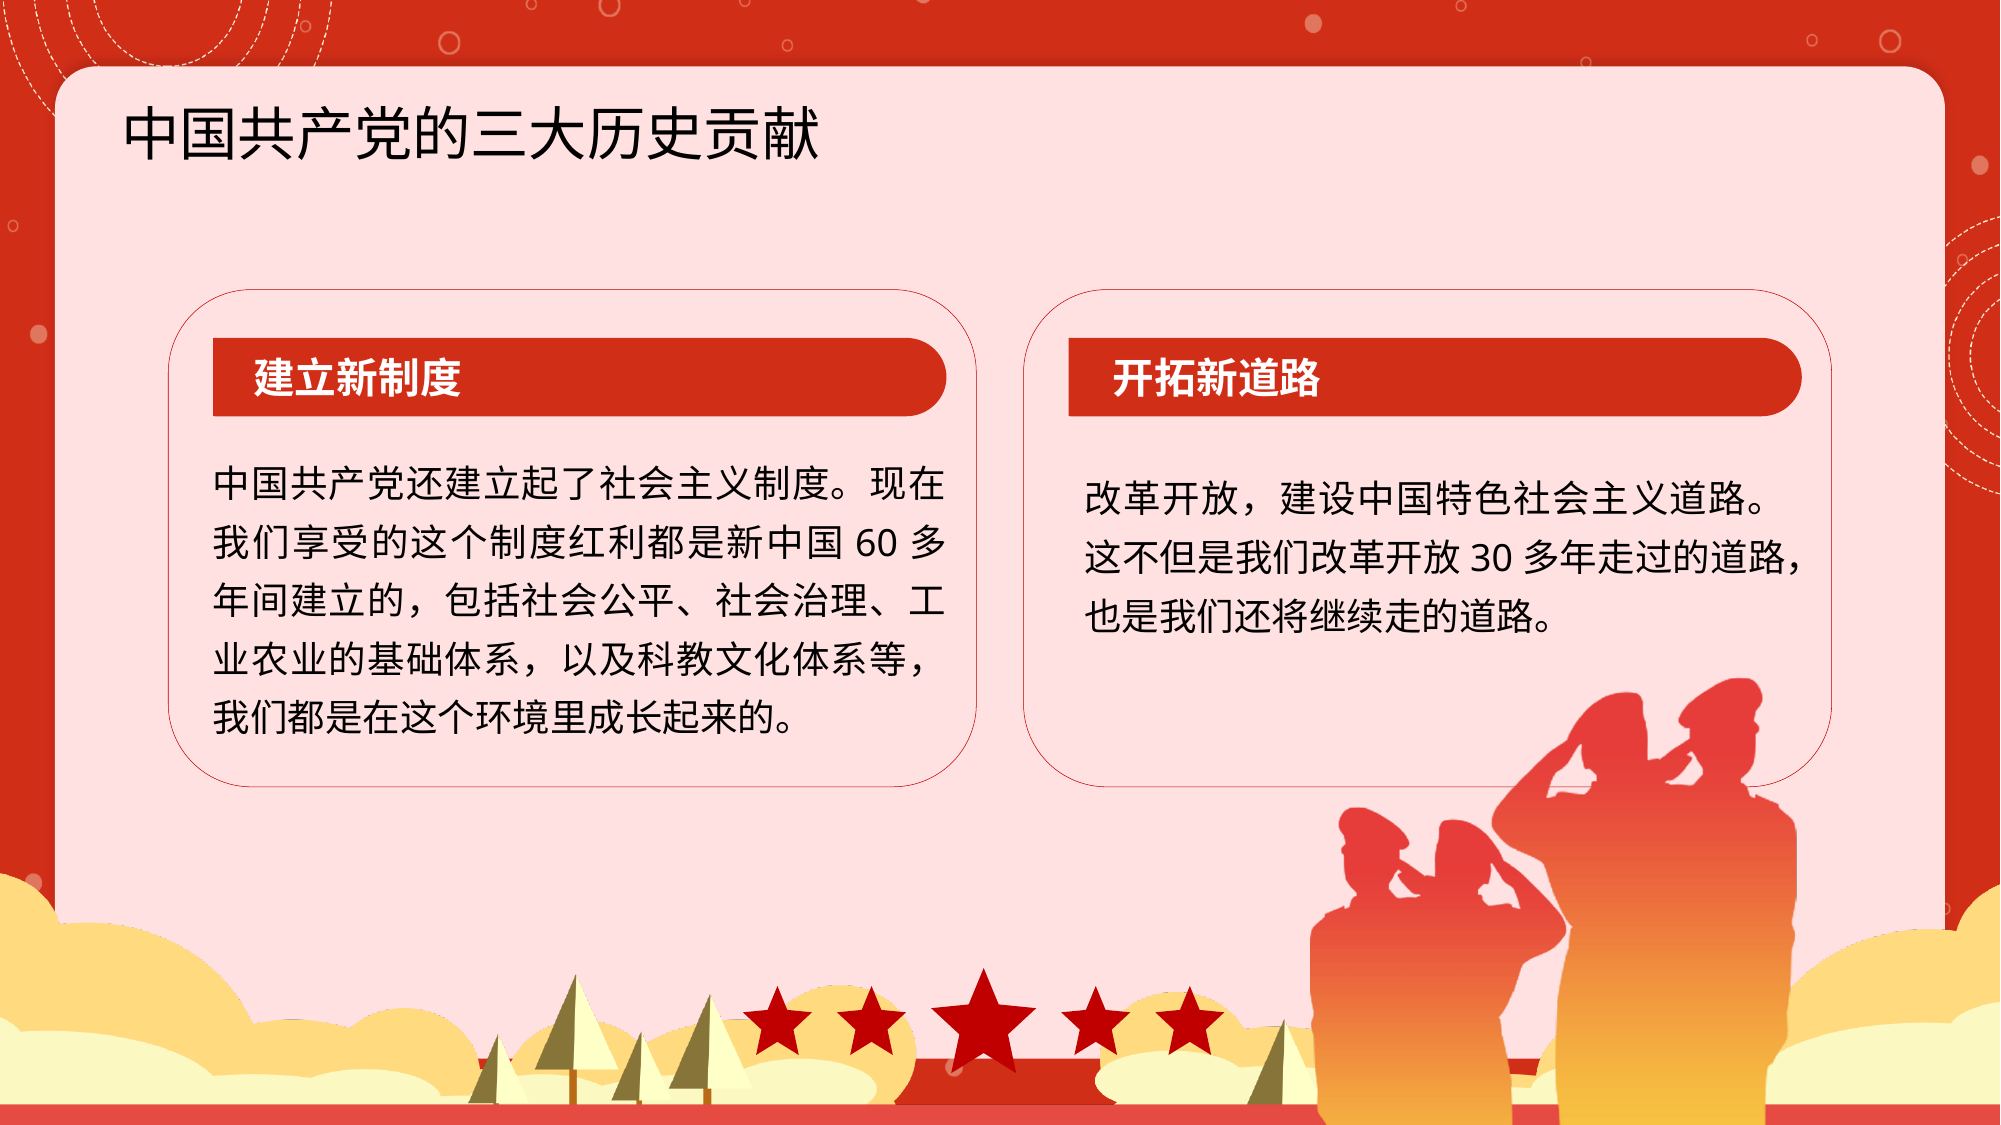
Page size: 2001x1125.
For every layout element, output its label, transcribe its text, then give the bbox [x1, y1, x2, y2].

text_box 中国共产党的三大历史贡献 [106, 90, 836, 175]
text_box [1023, 289, 1832, 788]
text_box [167, 289, 977, 788]
picture [0, 0, 2000, 1125]
